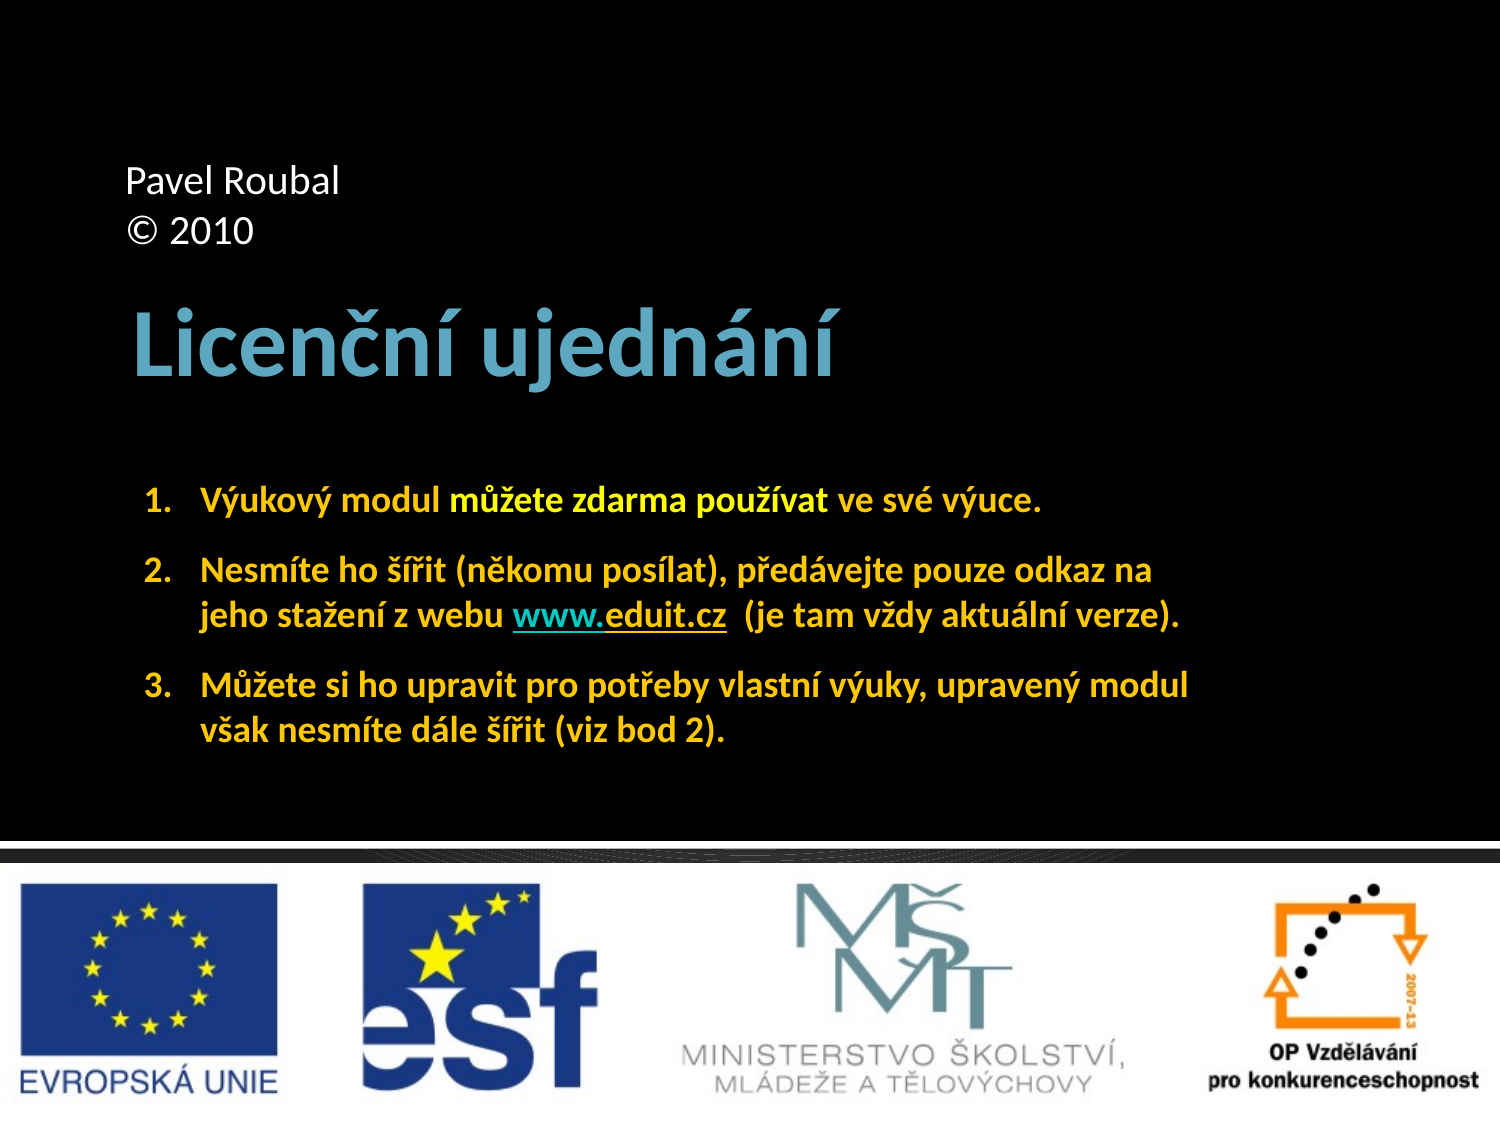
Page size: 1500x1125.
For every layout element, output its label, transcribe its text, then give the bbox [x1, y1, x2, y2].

title Licenční ujednání [117, 278, 1443, 466]
picture [0, 863, 1500, 1125]
text_box Výukový modul můžete zdarma používat ve své výuce. Nesmíte ho šířit (někomu posílat), předávejte pouze odkaz na jeho stažení z webu www.eduit.cz (je tam vždy aktuální verze). Můžete si ho upravit pro potřeby vlastní výuky, upravený modul však nesmíte dále šířit (viz bod 2). [128, 467, 1231, 803]
text_box Pavel Roubal © 2010 [105, 90, 1431, 253]
